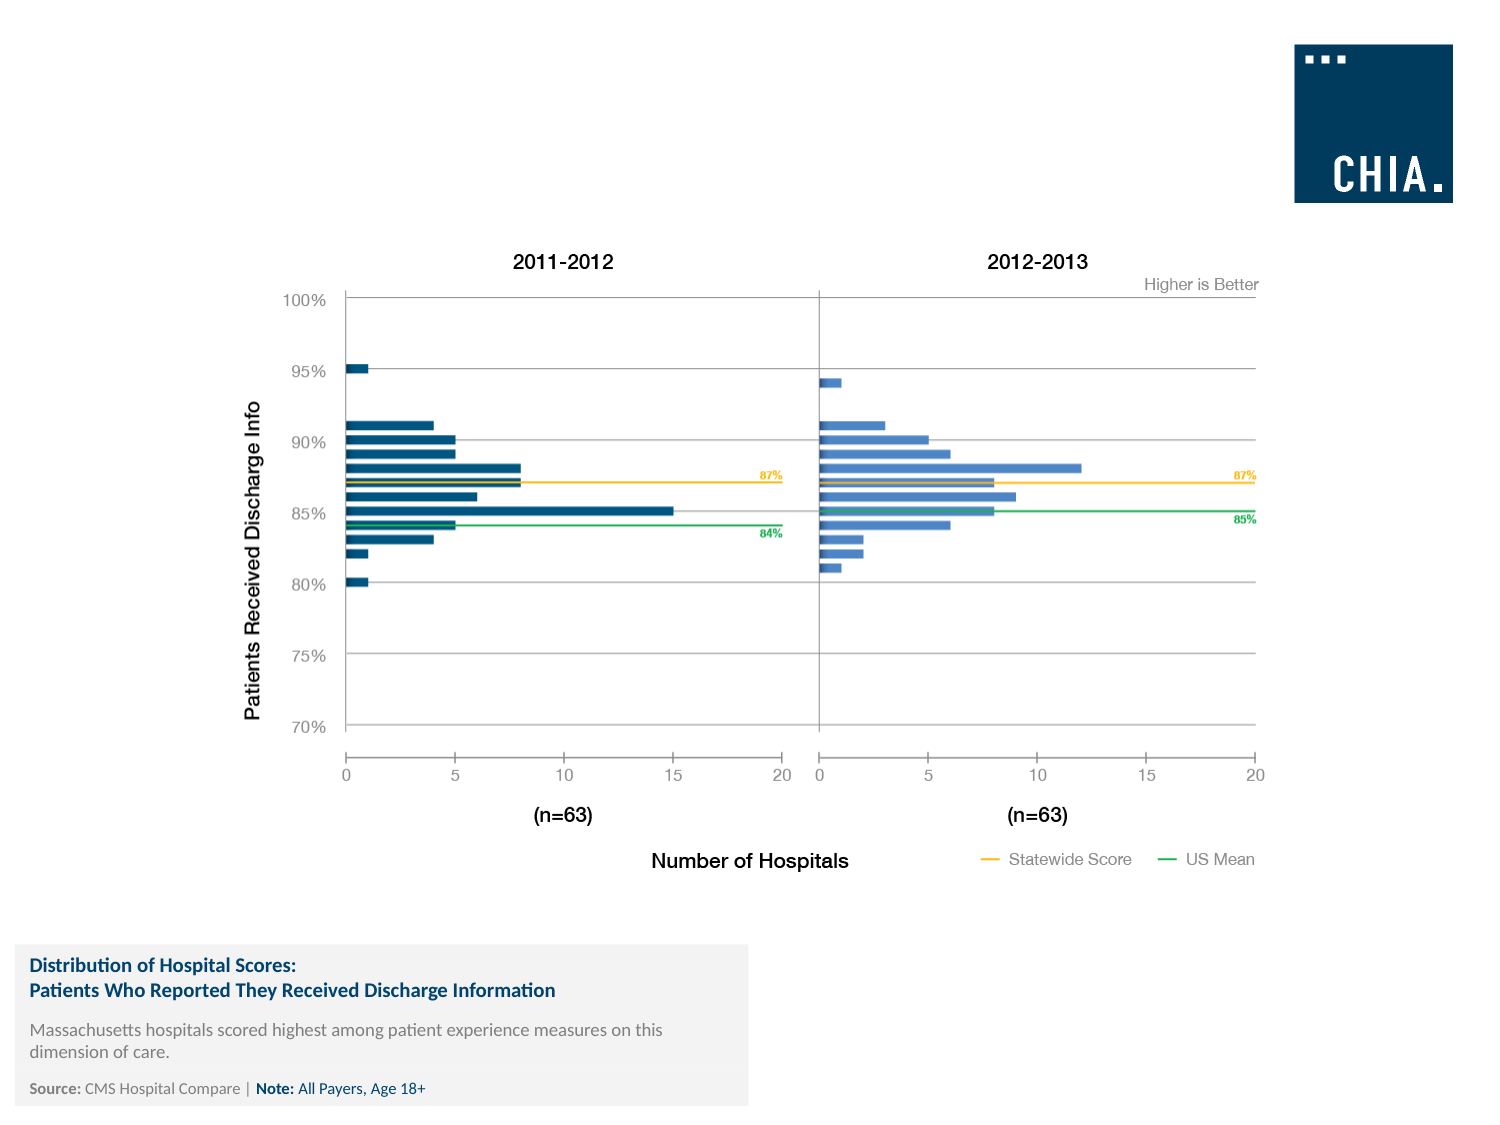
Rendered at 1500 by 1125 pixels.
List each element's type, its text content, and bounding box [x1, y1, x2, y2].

list Distribution of Hospital Scores: Patients Who Reported They Received Discharge Information [14, 944, 749, 1010]
list Source: CMS Hospital Compare | Note: All Payers, Age 18+ [14, 1070, 749, 1106]
picture [1260, 17, 1486, 243]
picture [224, 245, 1276, 876]
list Massachusetts hospitals scored highest among patient experience measures on this dimension of care. [14, 1010, 749, 1070]
